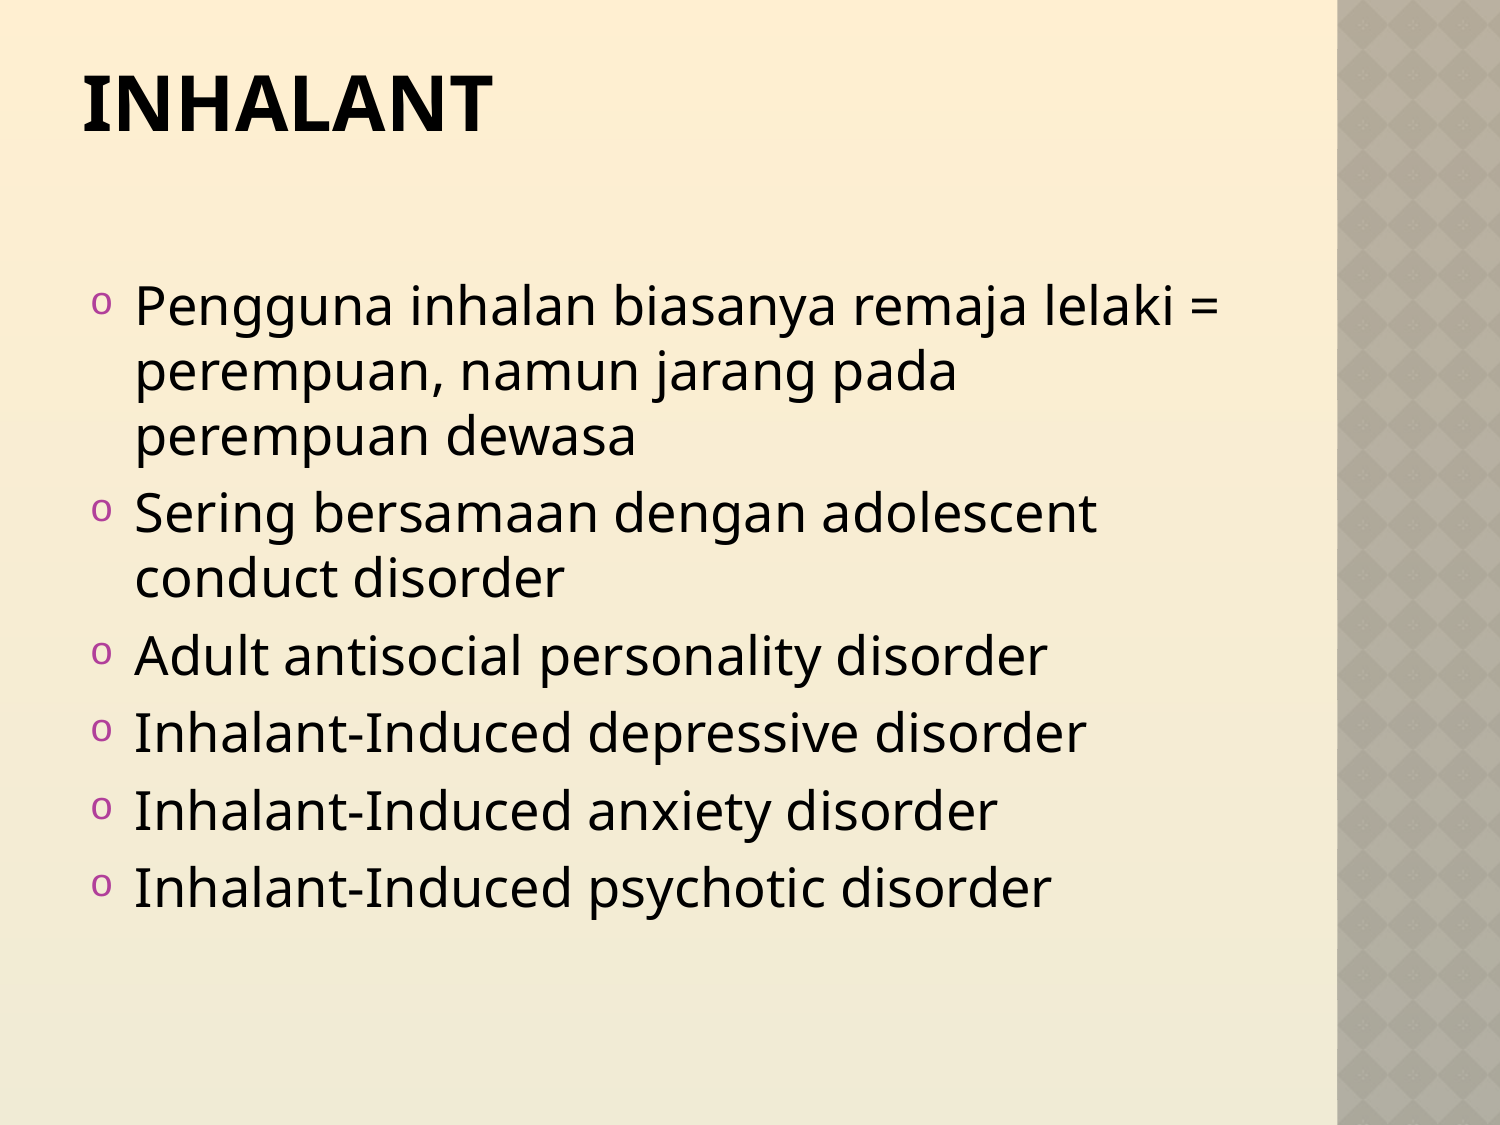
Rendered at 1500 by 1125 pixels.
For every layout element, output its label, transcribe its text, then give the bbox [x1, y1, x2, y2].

list Pengguna inhalan biasanya remaja lelaki = perempuan, namun jarang pada perempuan dewasa Sering bersamaan dengan adolescent conduct disorder Adult antisocial personality disorder Inhalant-Induced depressive disorder Inhalant-Induced anxiety disorder Inhalant-Induced psychotic disorder [75, 264, 1263, 1059]
title INHALANT [75, 52, 1263, 240]
